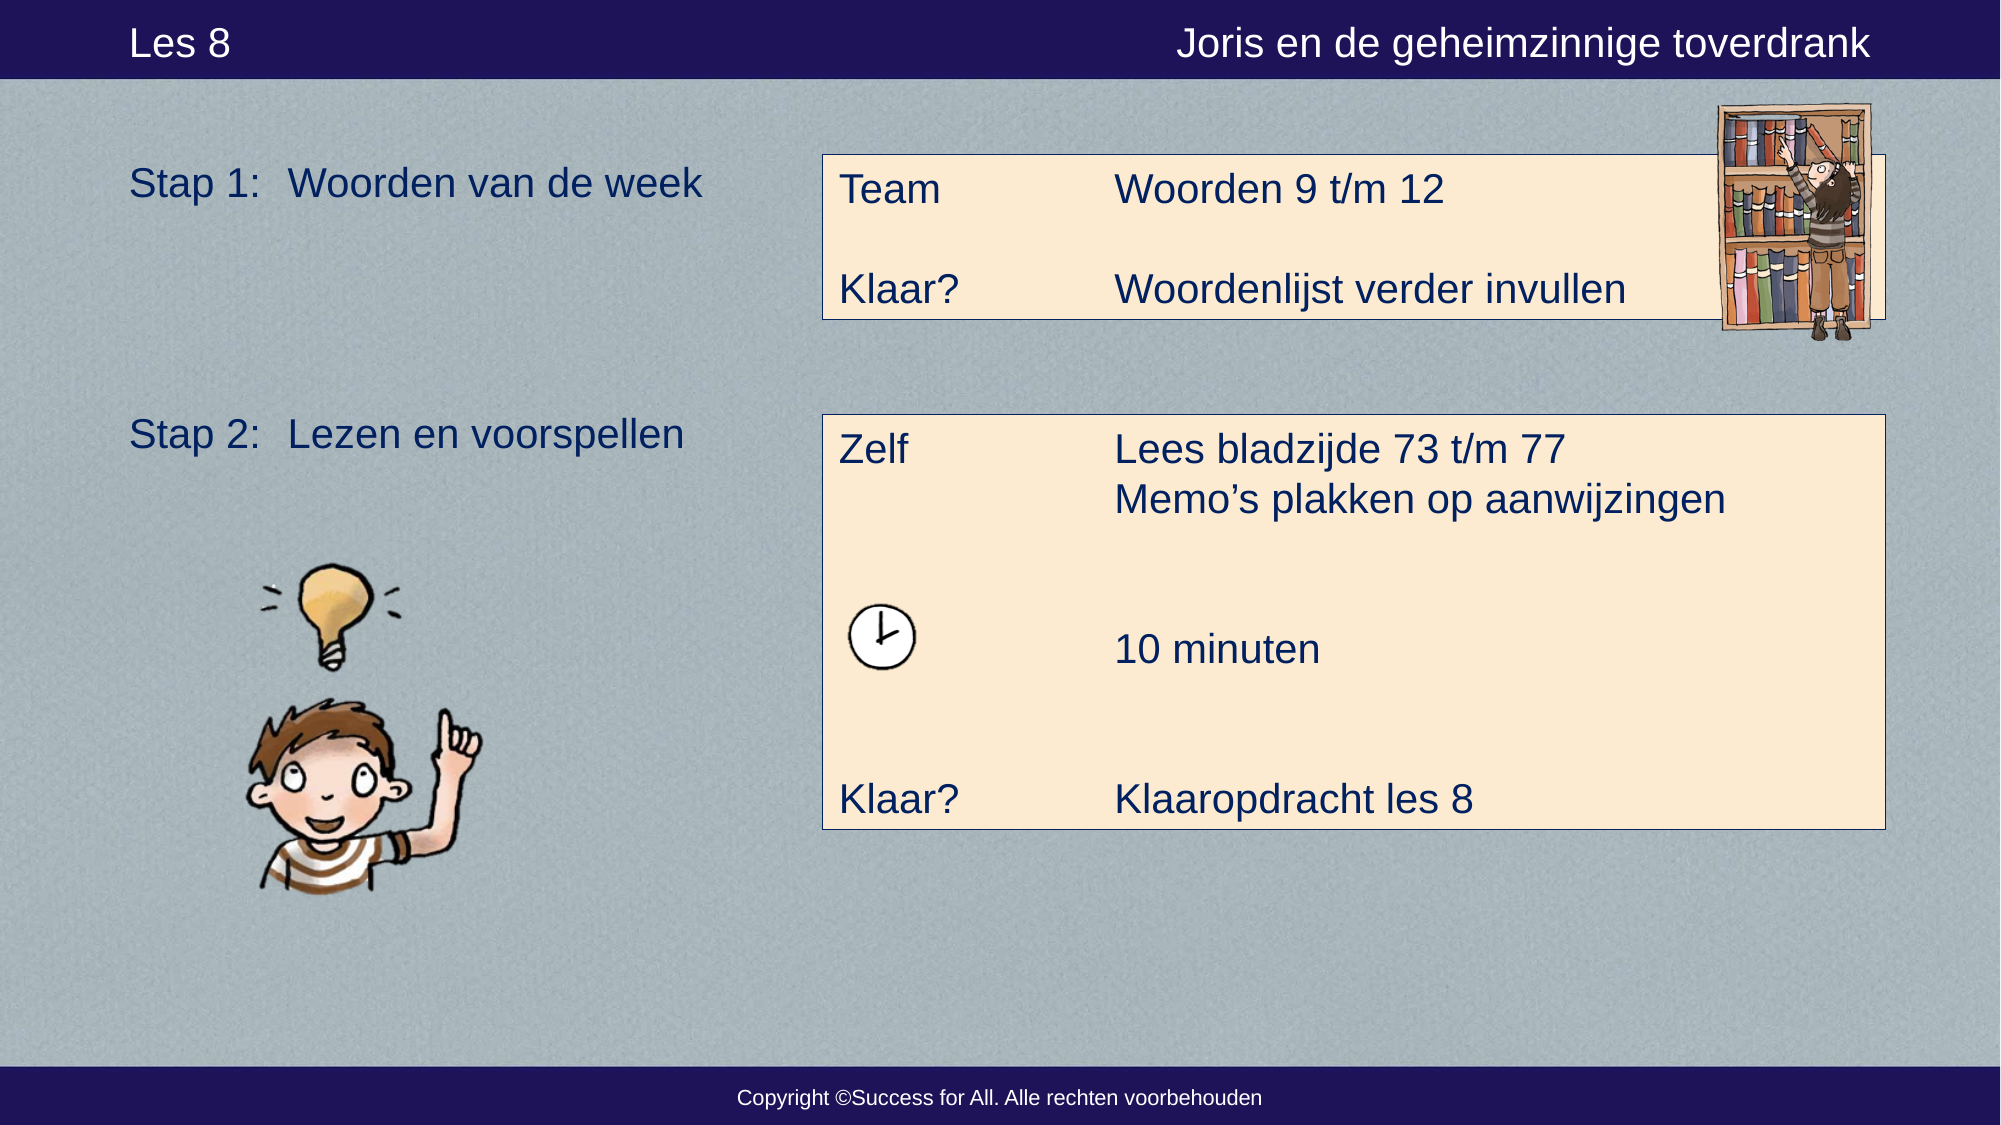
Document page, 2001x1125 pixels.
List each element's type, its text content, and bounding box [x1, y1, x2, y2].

text_box Joris en de geheimzinnige toverdrank [999, 8, 1886, 73]
text_box Copyright ©Success for All. Alle rechten voorbehouden [0, 1076, 2000, 1125]
picture [0, 0, 2001, 1125]
text_box Team Woorden 9 t/m 12 Klaar? Woordenlijst verder invullen [822, 154, 1700, 320]
text_box Zelf Lees bladzijde 73 t/m 77 Memo’s plakken op aanwijzingen 10 minuten Klaar? Klaaropdracht les 8 [822, 414, 1886, 830]
text_box Les 8 [114, 8, 354, 73]
text_box Stap 1: Woorden van de week Stap 2: Lezen en voorspellen [114, 148, 907, 514]
